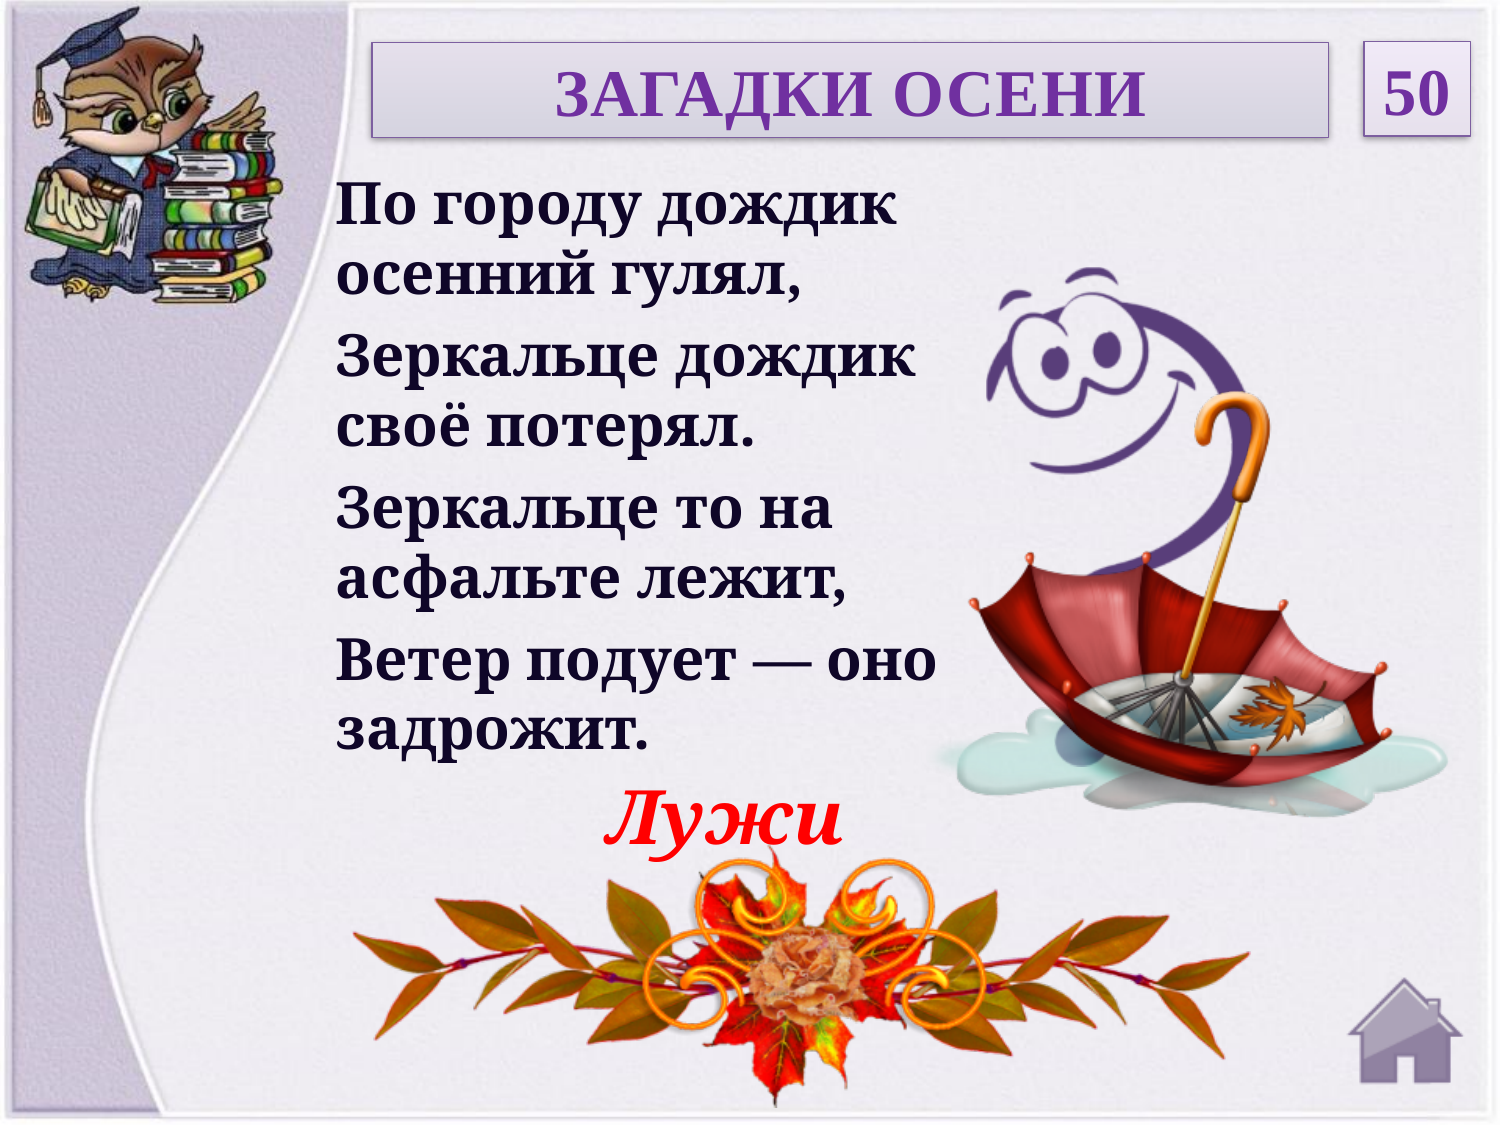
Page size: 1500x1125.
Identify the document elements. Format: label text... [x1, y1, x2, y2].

text_box 50 [1363, 41, 1471, 137]
text_box По городу дождик осенний гулял, Зеркальце дождик своё потерял. Зеркальце то на асфальте лежит, Ветер подует — оно задрожит. [320, 159, 1034, 769]
picture [0, 0, 1500, 1125]
text_box ЗАГАДКИ ОСЕНИ [371, 42, 1329, 138]
text_box Лужи [417, 769, 1035, 842]
